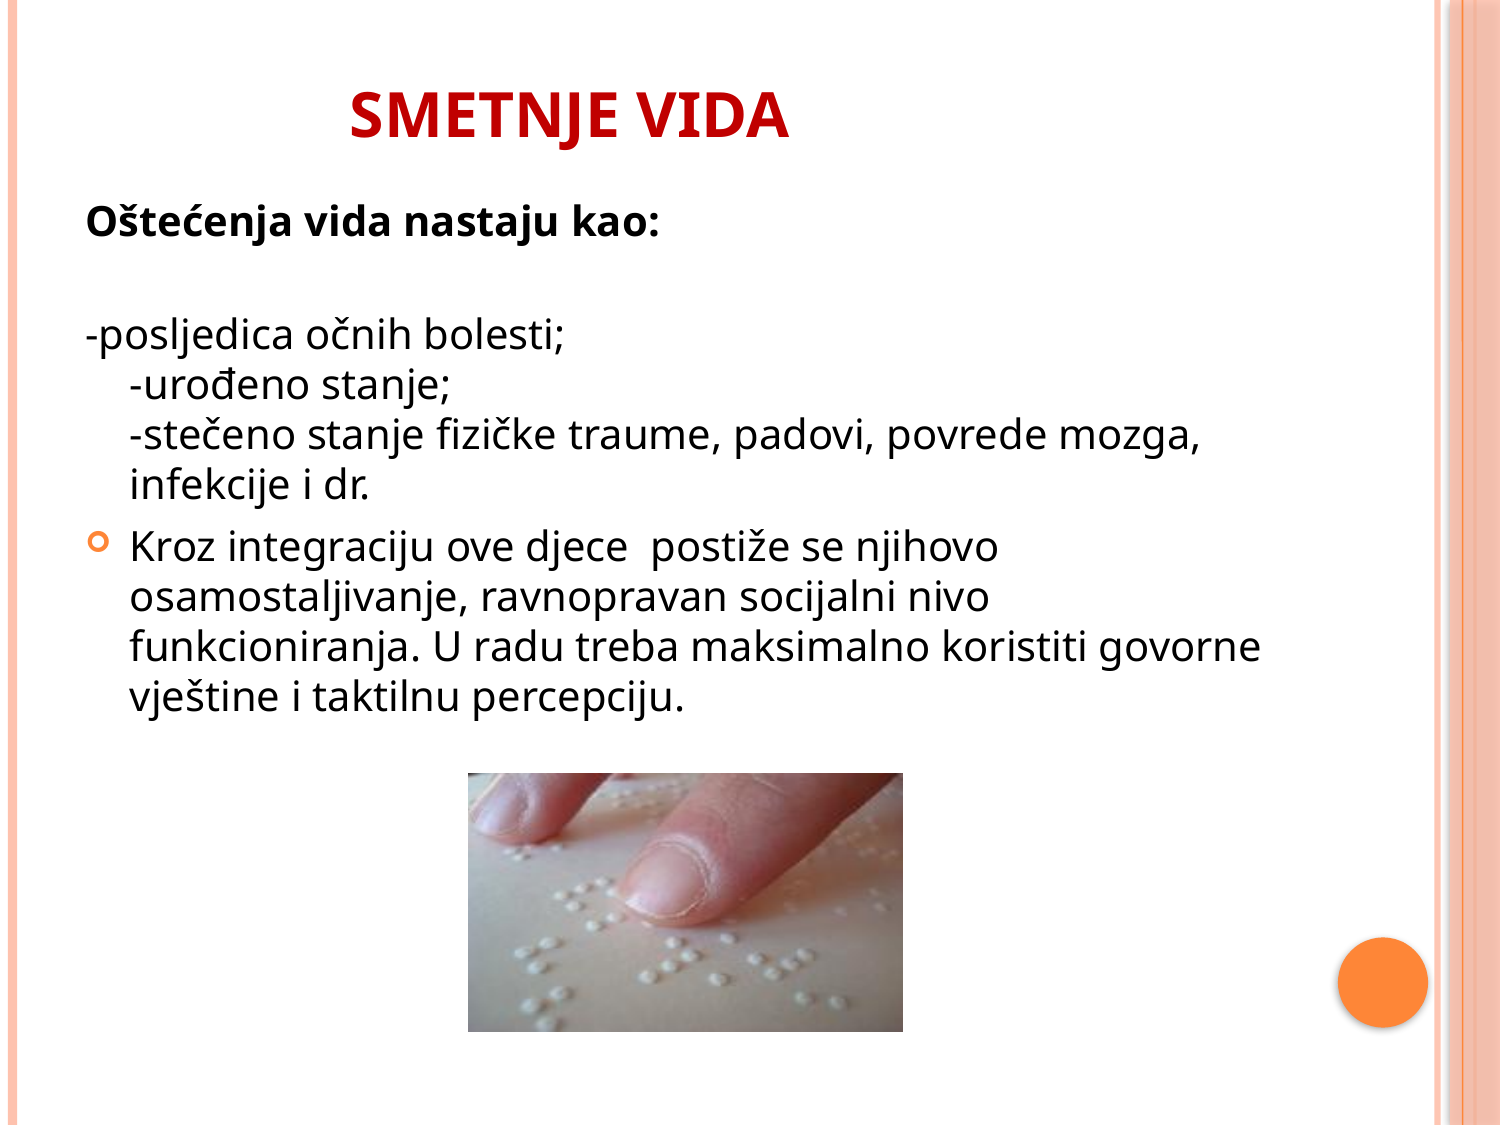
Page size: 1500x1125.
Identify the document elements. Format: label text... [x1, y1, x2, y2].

list Oštećenja vida nastaju kao: -posljedica očnih bolesti; -urođeno stanje; -stečeno stanje fizičke traume, padovi, povrede mozga, infekcije i dr. Kroz integraciju ove djece postiže se njihovo osamostaljivanje, ravnopravan socijalni nivo funkcioniranja. U radu treba maksimalno koristiti govorne vještine i taktilnu percepciju. [70, 187, 1296, 1063]
title SMETNJE VIDA [75, 45, 1300, 233]
picture [468, 772, 903, 1032]
